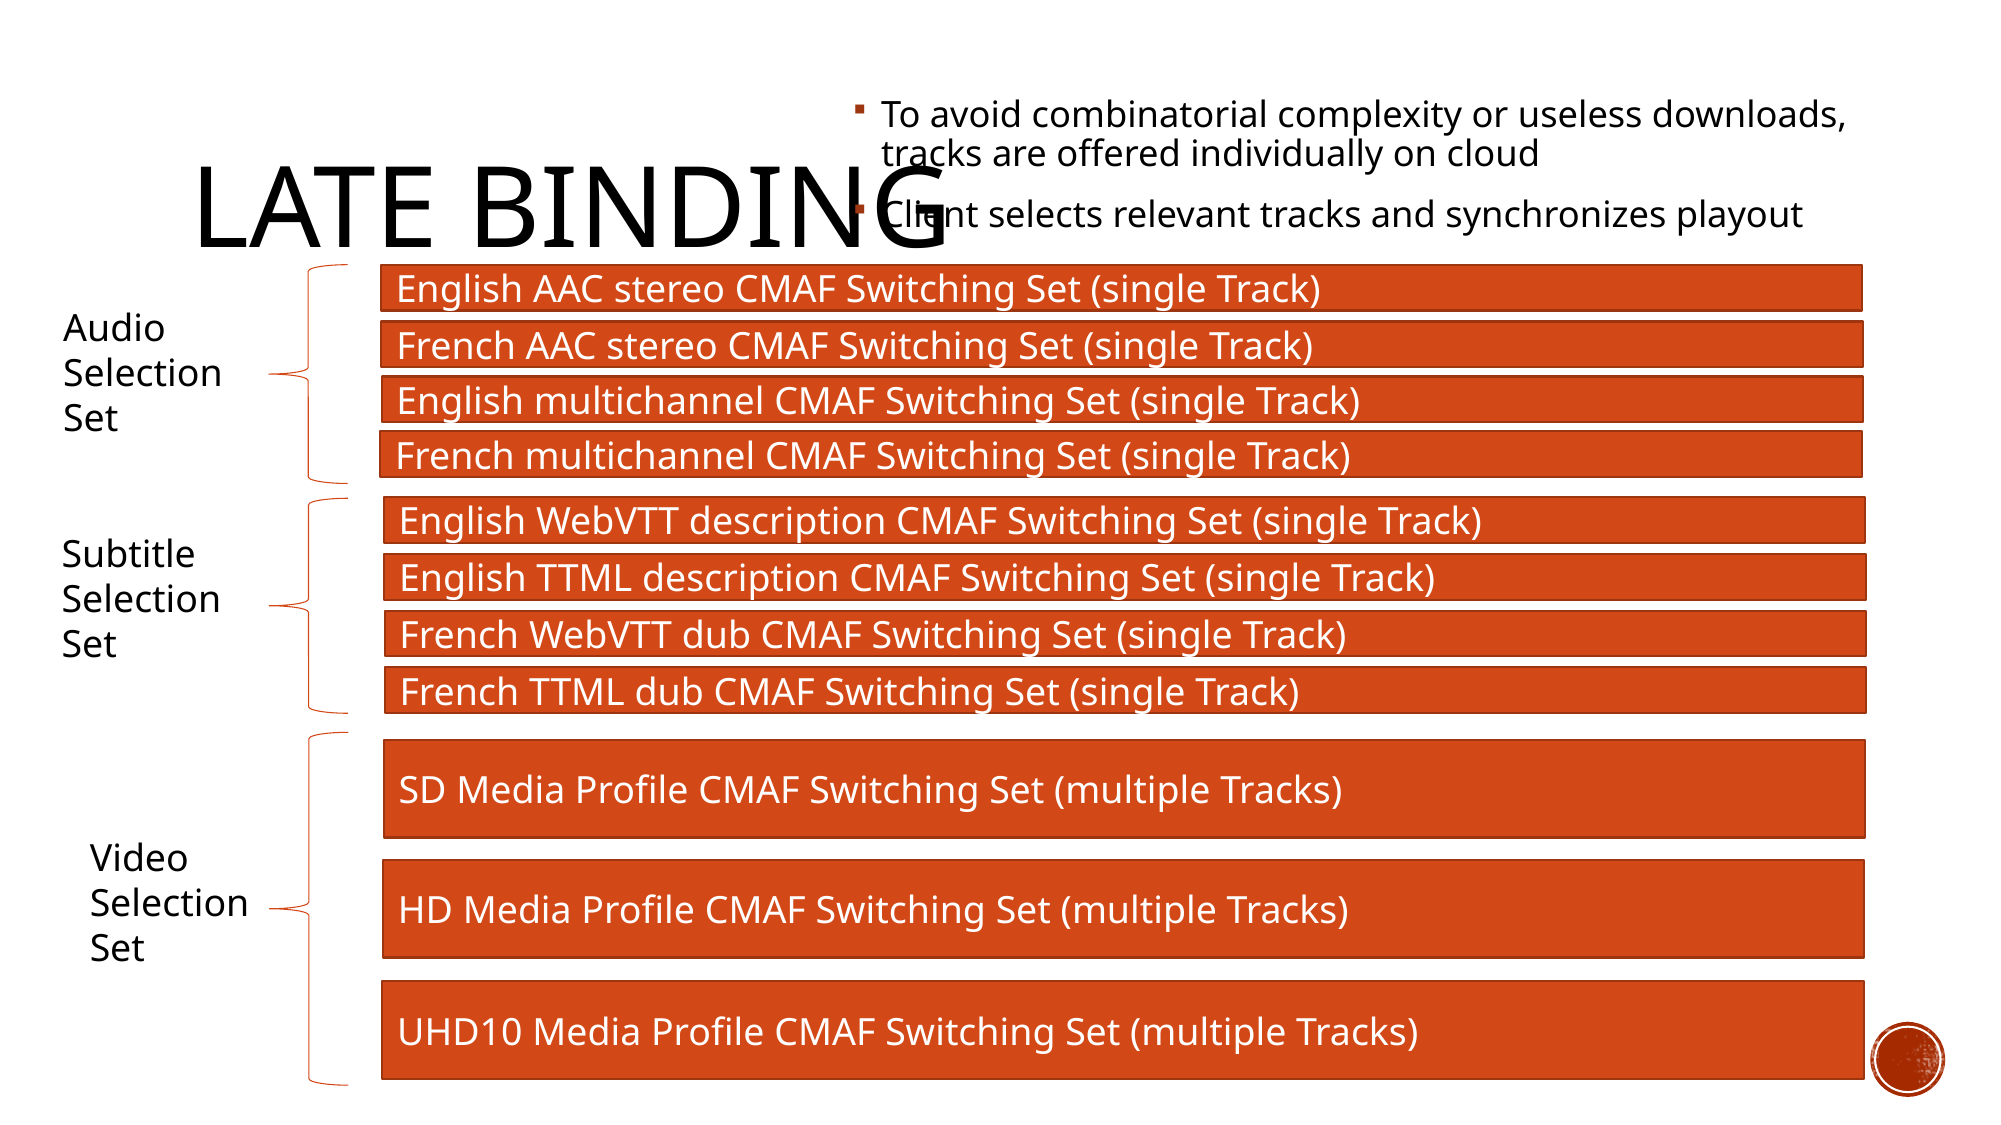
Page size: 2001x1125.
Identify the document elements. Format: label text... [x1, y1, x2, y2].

text_box UHD10 Media Profile CMAF Switching Set (multiple Tracks) [381, 980, 1865, 1080]
list To avoid combinatorial complexity or useless downloads, tracks are offered individually on cloud Client selects relevant tracks and synchronizes playout [837, 88, 1966, 245]
text_box French AAC stereo CMAF Switching Set (single Track) [380, 320, 1864, 368]
text_box [268, 264, 348, 485]
text_box [268, 731, 349, 1086]
text_box English WebVTT description CMAF Switching Set (single Track) [383, 496, 1866, 544]
text_box English AAC stereo CMAF Switching Set (single Track) [380, 264, 1863, 312]
text_box Audio Selection Set [48, 296, 272, 447]
text_box Video Selection Set [74, 826, 269, 977]
text_box SD Media Profile CMAF Switching Set (multiple Tracks) [383, 739, 1866, 839]
text_box English TTML description CMAF Switching Set (single Track) [383, 553, 1867, 601]
text_box French TTML dub CMAF Switching Set (single Track) [384, 666, 1867, 714]
title Late Binding [175, 79, 1826, 344]
text_box French WebVTT dub CMAF Switching Set (single Track) [384, 610, 1867, 657]
text_box English multichannel CMAF Switching Set (single Track) [381, 375, 1864, 423]
text_box French multichannel CMAF Switching Set (single Track) [379, 430, 1863, 478]
text_box [268, 497, 348, 714]
text_box HD Media Profile CMAF Switching Set (multiple Tracks) [382, 859, 1865, 959]
text_box Subtitle Selection Set [46, 522, 271, 673]
